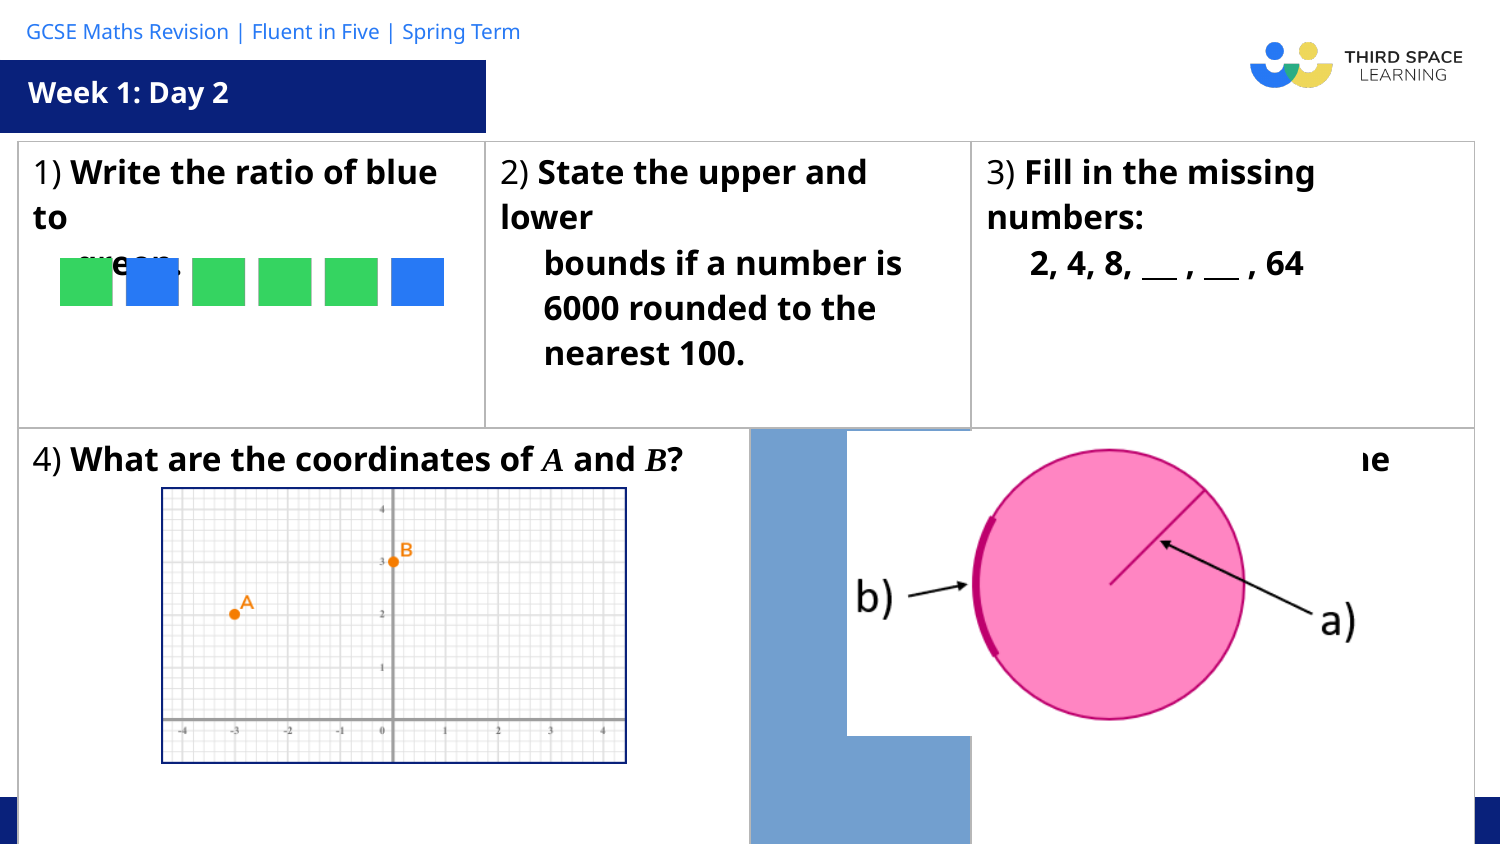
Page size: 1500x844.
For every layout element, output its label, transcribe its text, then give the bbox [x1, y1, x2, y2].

table_header 2) State the upper and lower bounds if a number is 6000 rounded to the nearest 100. [486, 142, 970, 427]
picture [161, 487, 627, 764]
picture [847, 431, 1363, 736]
text_box Week 1: Day 2 [13, 59, 383, 125]
table_header 3) Fill in the missing numbers: 2, 4, 8, , , 64 [972, 142, 1474, 427]
table_cell 4) What are the coordinates of A and B? [19, 429, 749, 844]
table_cell 5) Name the parts of the circle [972, 429, 1474, 844]
table_header 1) Write the ratio of blue to green. [19, 142, 484, 427]
picture [60, 258, 445, 307]
picture [1250, 33, 1465, 99]
